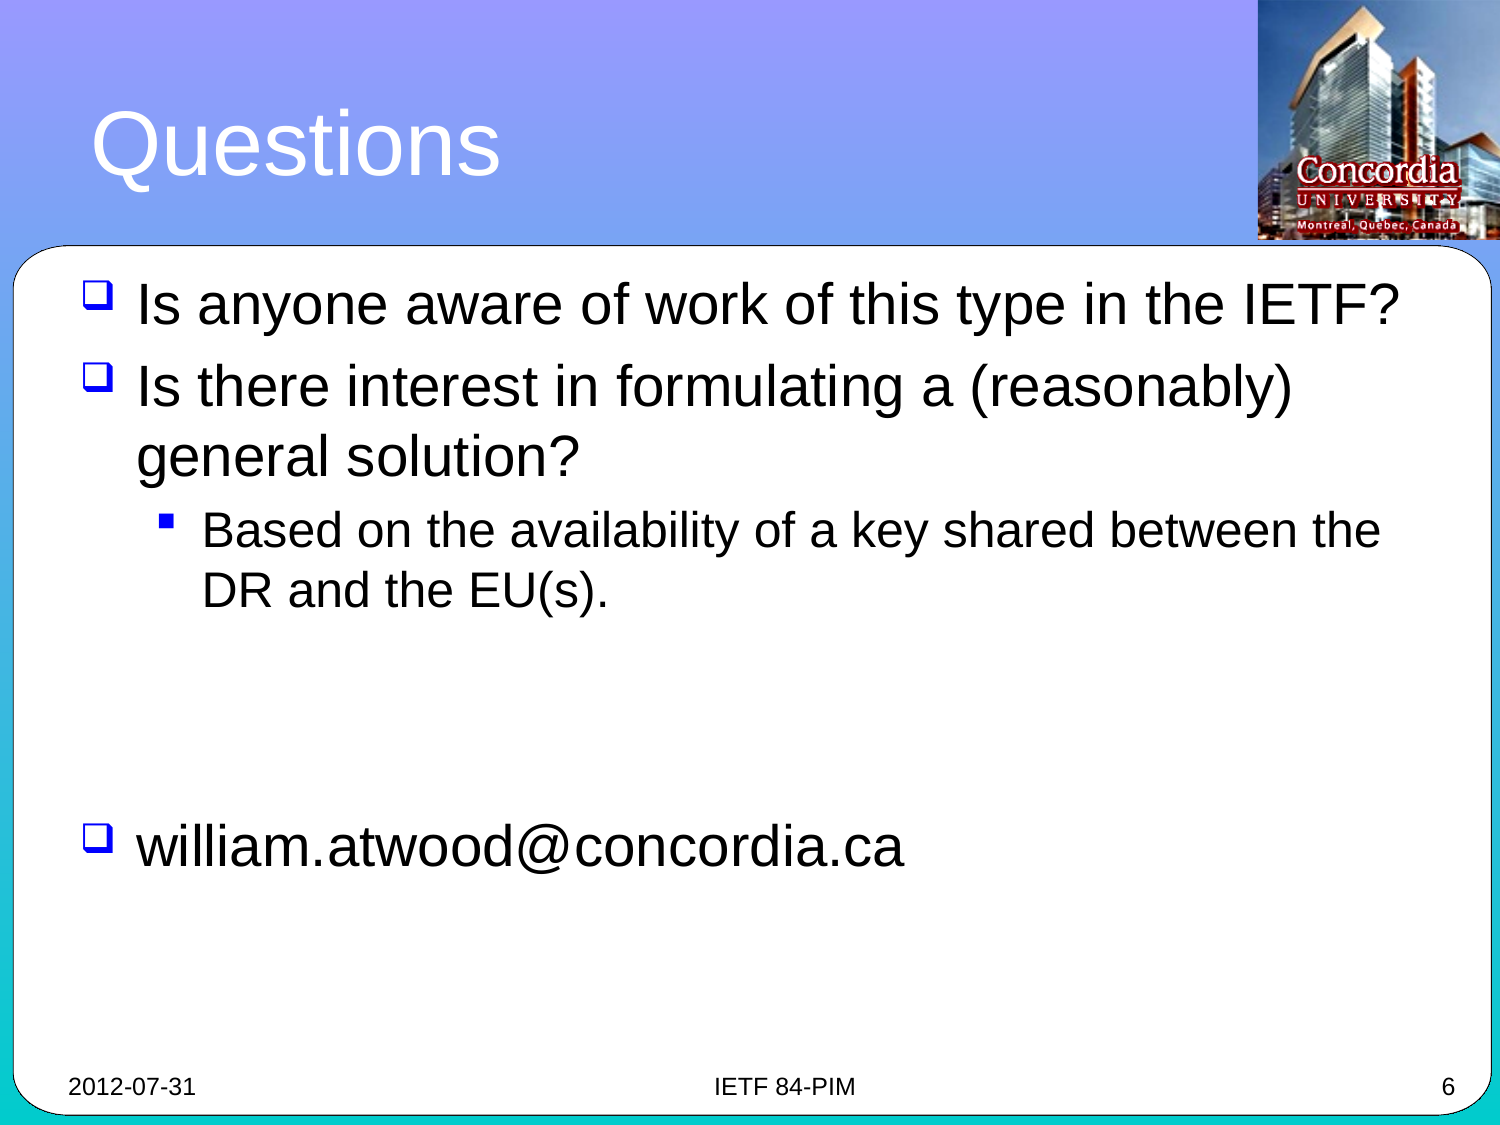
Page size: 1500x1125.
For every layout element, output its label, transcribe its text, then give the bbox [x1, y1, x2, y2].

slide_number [52, 1062, 404, 1121]
slide_number 6 [1120, 1062, 1471, 1118]
list Is anyone aware of work of this type in the IETF? Is there interest in formulating a (reasonably) general solution? Based on the availability of a key shared between the DR and the EU(s). william.atwood@concordia.ca [64, 258, 1424, 1012]
title Questions [74, 44, 1247, 233]
footer IETF 84-PIM [327, 1062, 1120, 1117]
